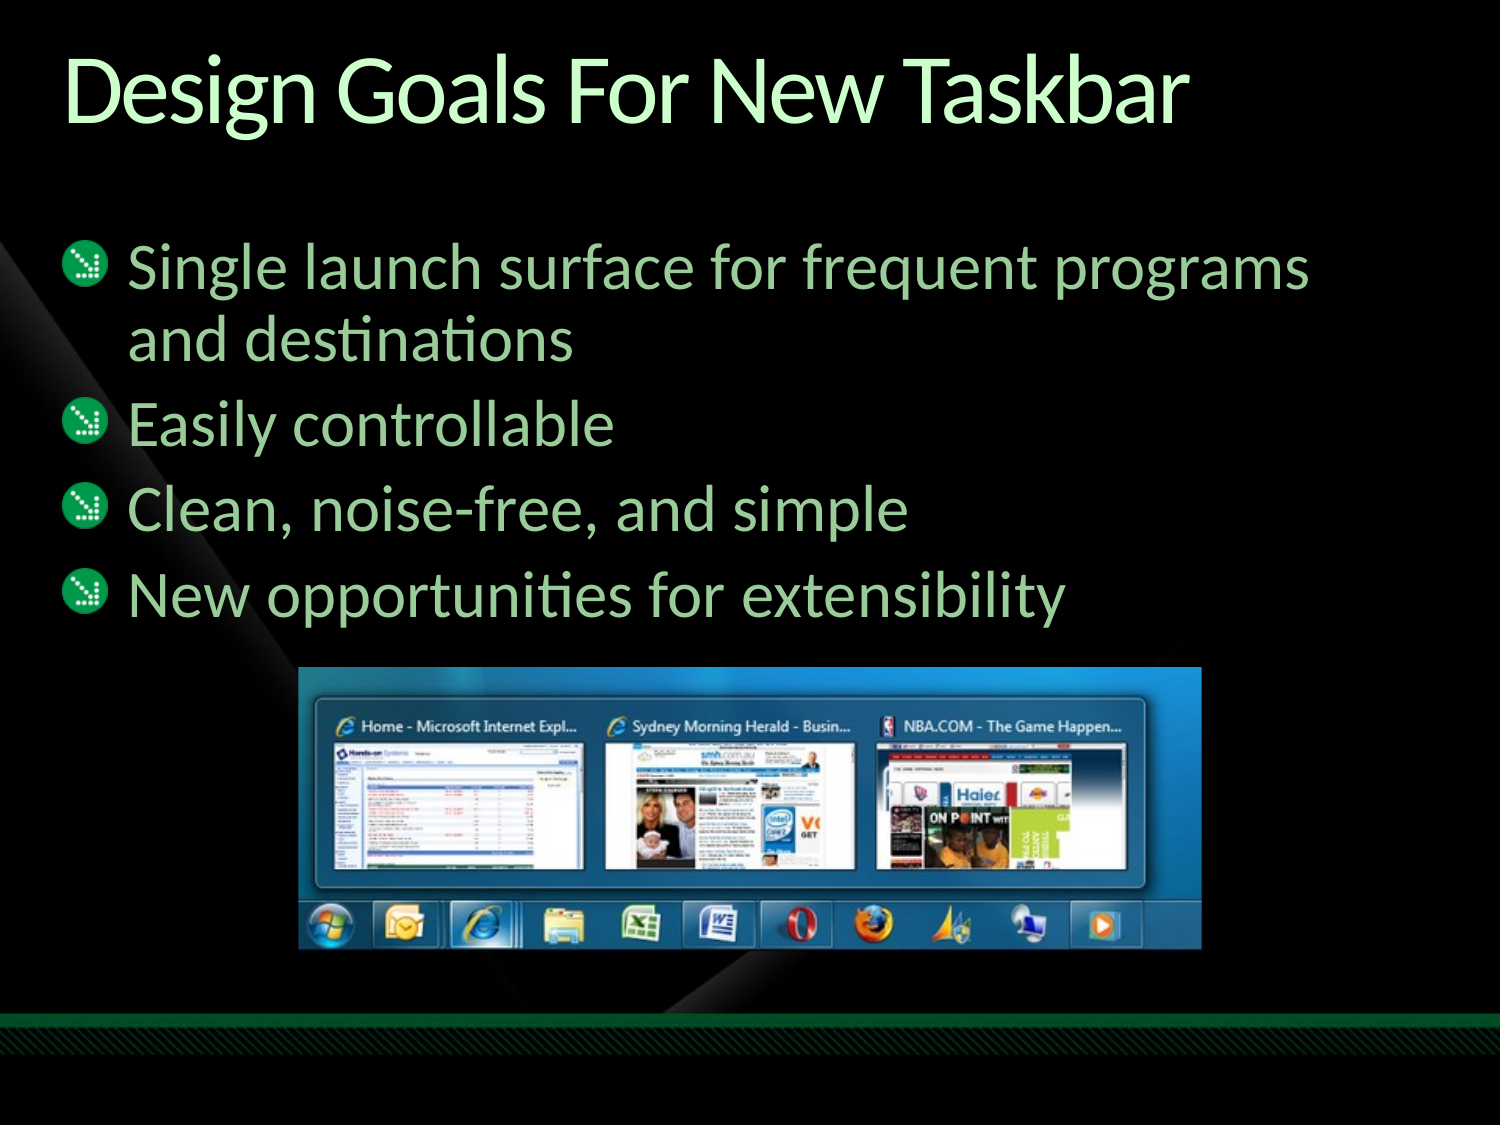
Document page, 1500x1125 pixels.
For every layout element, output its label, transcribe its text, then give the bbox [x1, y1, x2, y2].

picture [0, 0, 1500, 1125]
title Design Goals For New Taskbar [62, 37, 1438, 147]
list Single launch surface for frequent programs and destinations Easily controllable Clean, noise-free, and simple New opportunities for extensibility [62, 231, 1438, 980]
